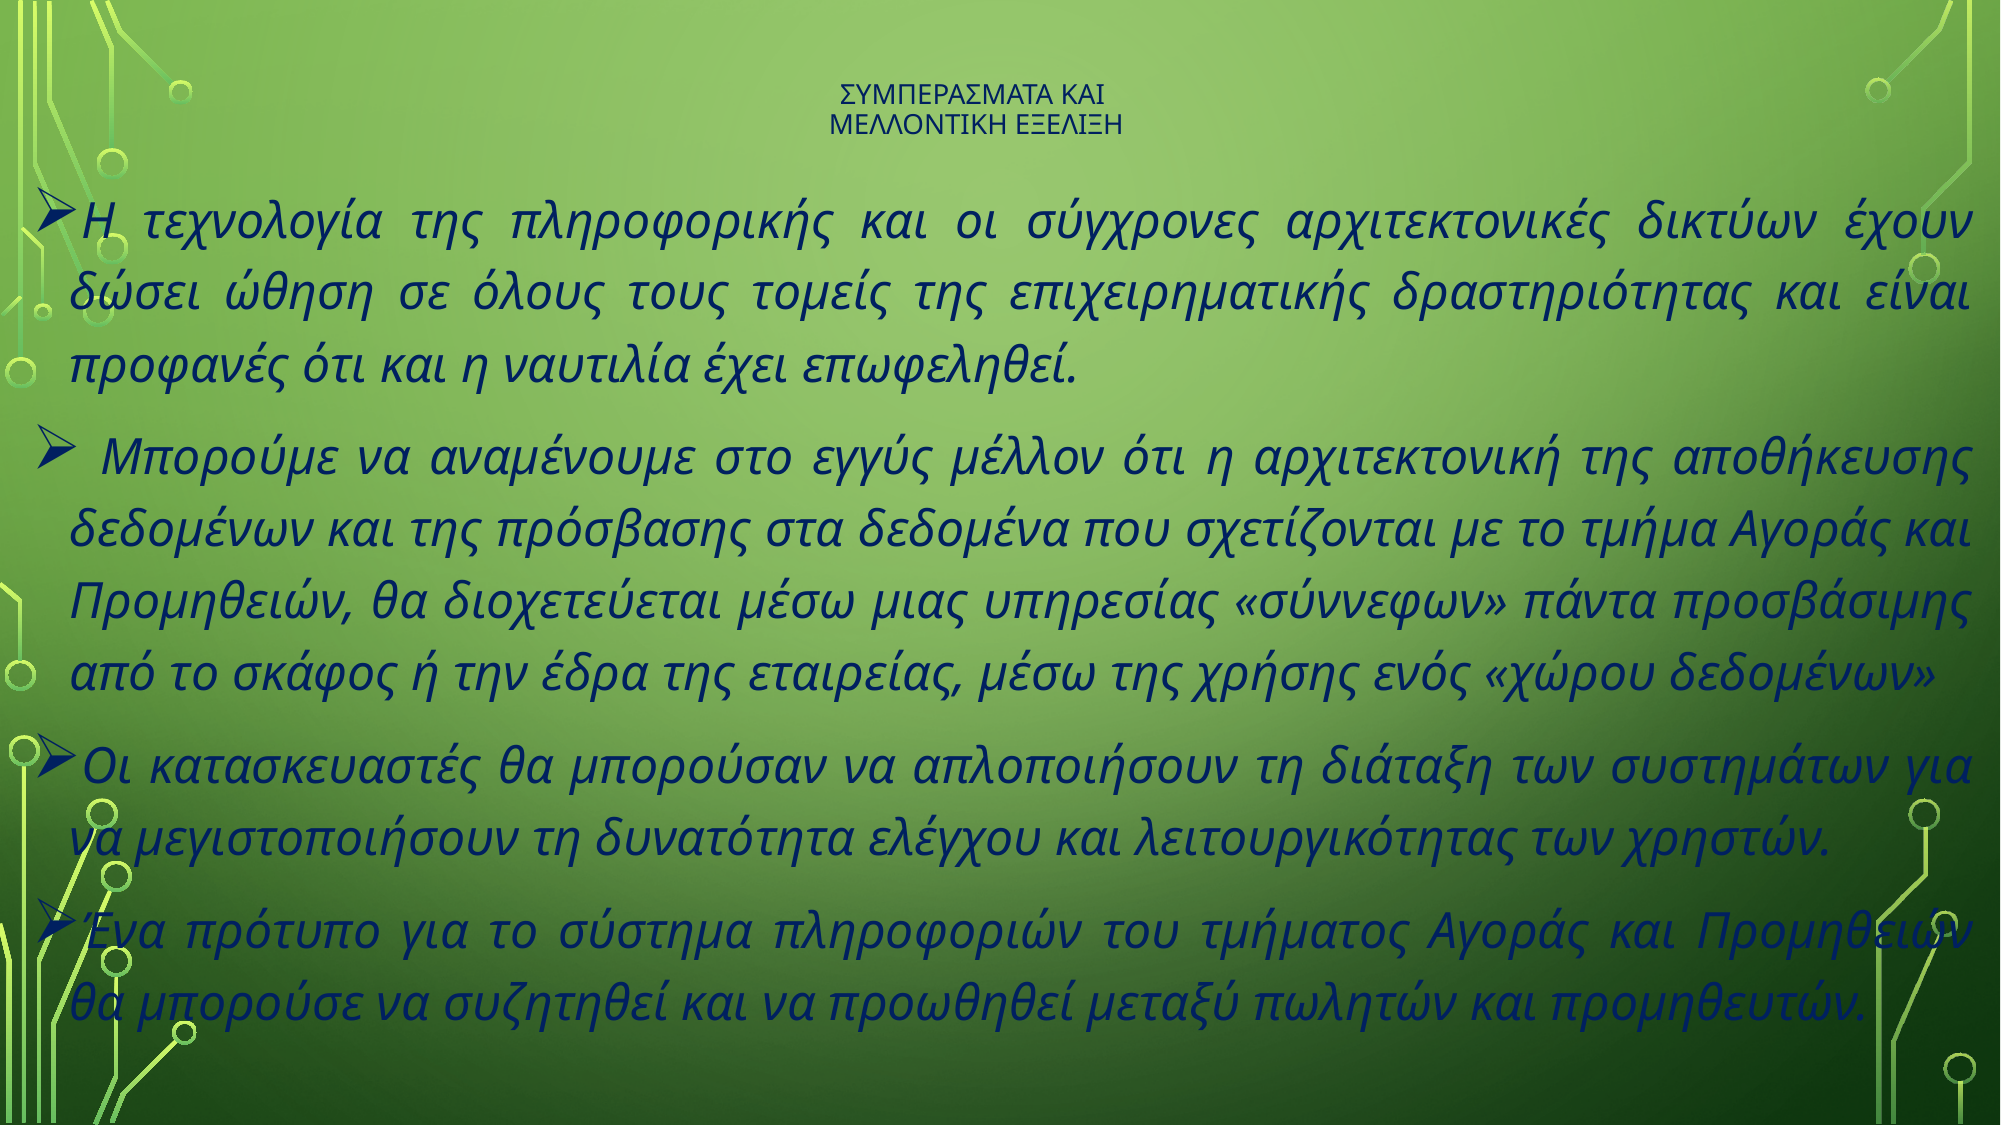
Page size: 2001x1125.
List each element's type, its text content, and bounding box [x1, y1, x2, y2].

list Η τεχνολογία της πληροφορικής και οι σύγχρονες αρχιτεκτονικές δικτύων έχουν δώσει ώθηση σε όλους τους τομείς της επιχειρηματικής δραστηριότητας και είναι προφανές ότι και η ναυτιλία έχει επωφεληθεί. Μπορούμε να αναμένουμε στο εγγύς μέλλον ότι η αρχιτεκτονική της αποθήκευσης δεδομένων και της πρόσβασης στα δεδομένα που σχετίζονται με το τμήμα Αγοράς και Προμηθειών, θα διοχετεύεται μέσω μιας υπηρεσίας «σύννεφων» πάντα προσβάσιμης από το σκάφος ή την έδρα της εταιρείας, μέσω της χρήσης ενός «χώρου δεδομένων» Οι κατασκευαστές θα μπορούσαν να απλοποιήσουν τη διάταξη των συστημάτων για να μεγιστοποιήσουν τη δυνατότητα ελέγχου και λειτουργικότητας των χρηστών. Ένα πρότυπο για το σύστημα πληροφοριών του τμήματος Αγοράς και Προμηθειών θα μπορούσε να συζητηθεί και να προωθηθεί μεταξύ πωλητών και προμηθευτών. [17, 168, 1989, 1125]
title ΣΥΜΠΕΡΑΣΜΑΤΑ ΚΑΙ ΜΕΛΛΟΝΤΙΚΗ ΕΞΕΛΙΞΗ [251, 72, 1702, 168]
